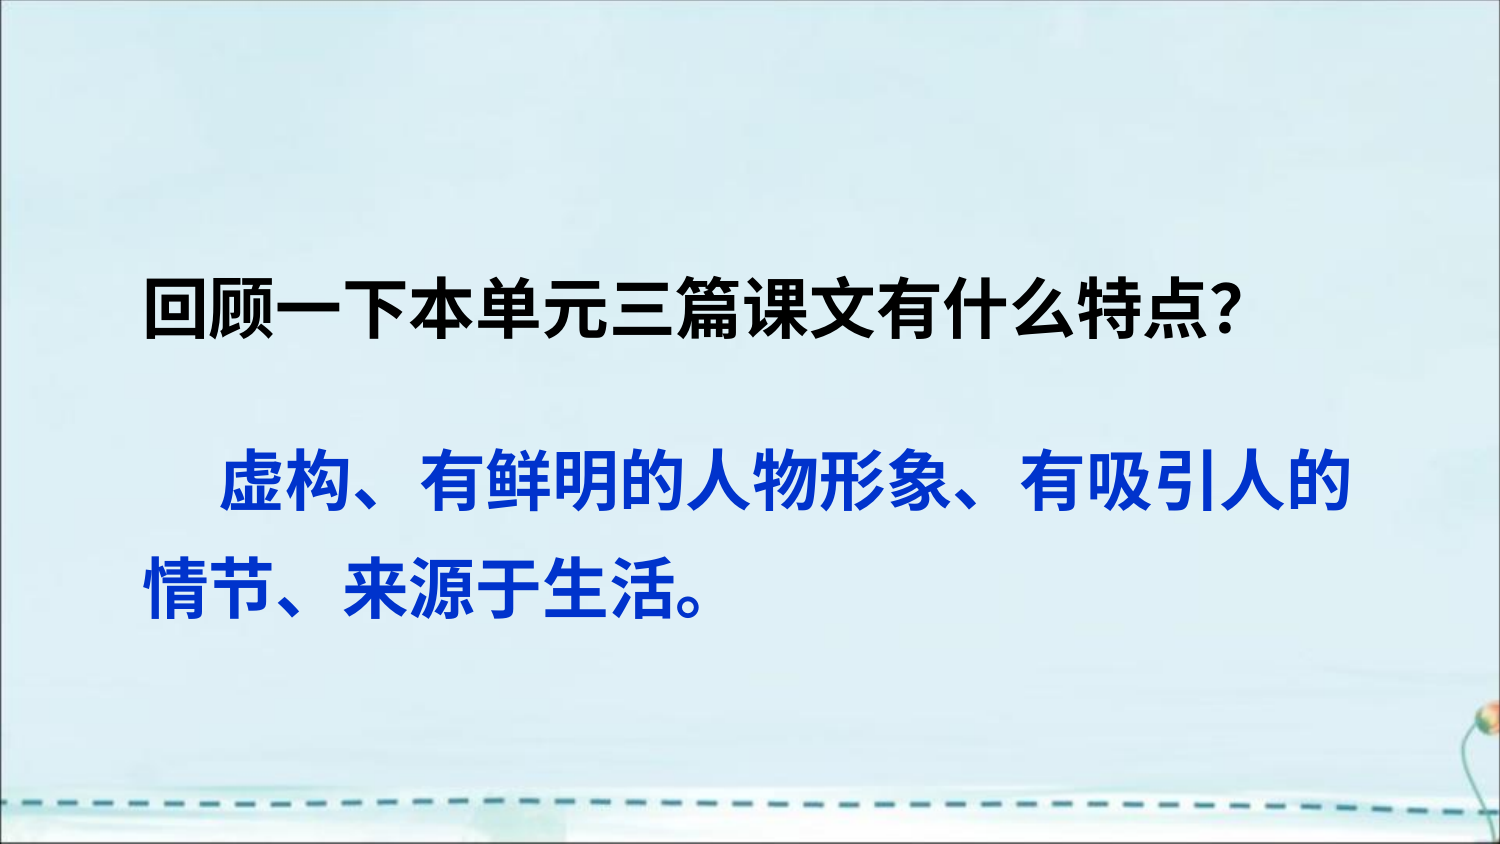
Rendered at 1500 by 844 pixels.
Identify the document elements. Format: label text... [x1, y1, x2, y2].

text_box 回顾一下本单元三篇课文有什么特点？ [127, 231, 1373, 355]
picture [0, 0, 1500, 844]
text_box 虚构、有鲜明的人物形象、有吸引人的情节、来源于生活。 [127, 403, 1373, 635]
